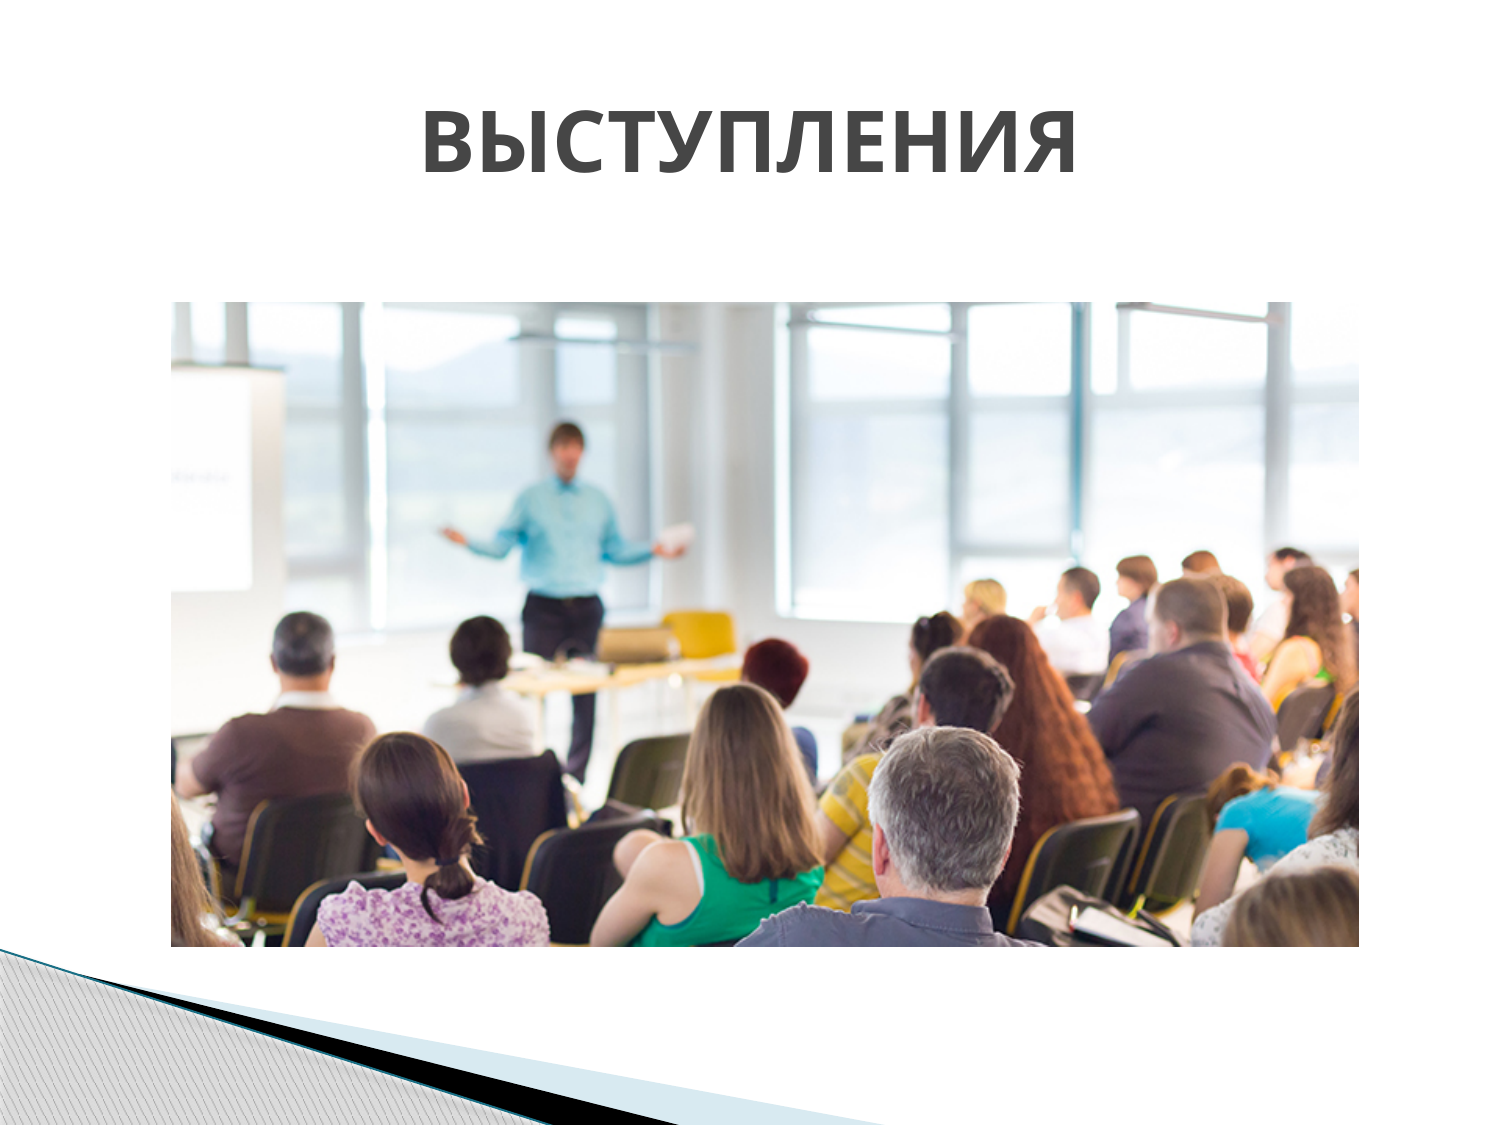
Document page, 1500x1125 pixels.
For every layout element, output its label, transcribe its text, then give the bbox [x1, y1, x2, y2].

picture [170, 302, 1359, 947]
title ВЫСТУПЛЕНИЯ [75, 45, 1425, 233]
